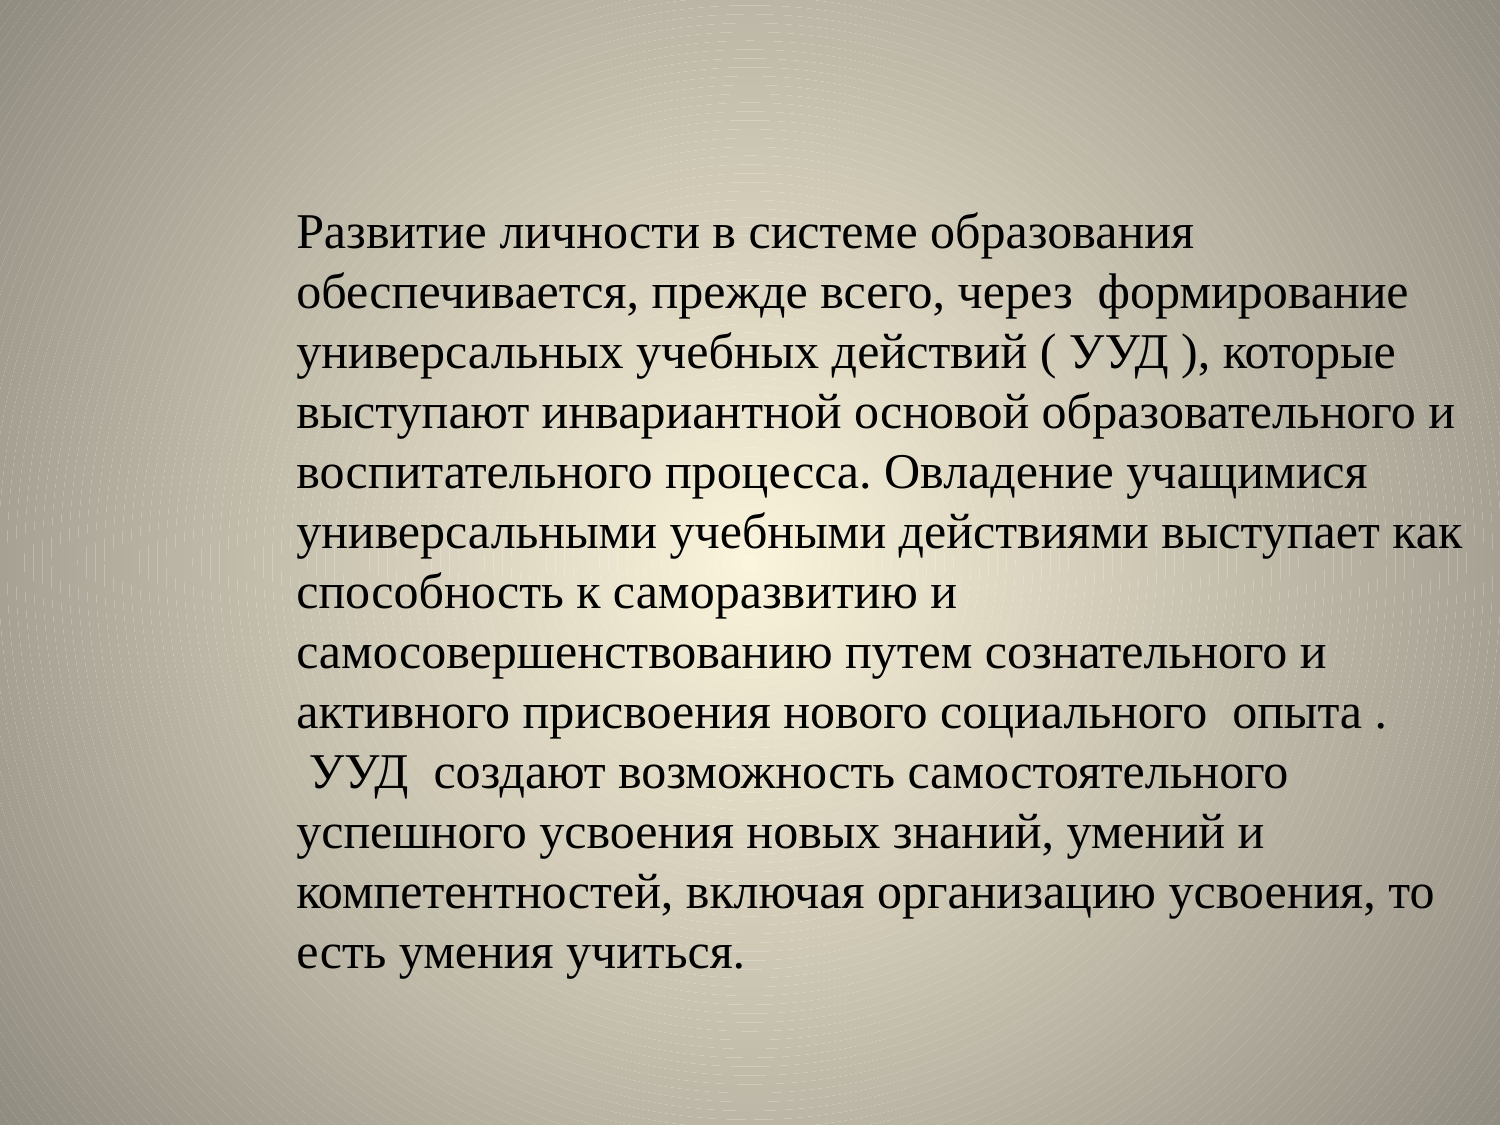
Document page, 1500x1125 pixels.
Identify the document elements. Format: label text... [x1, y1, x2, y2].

text_box Развитие личности в системе образования обеспечивается, прежде всего, через формирование универсальных учебных действий ( УУД ), которые выступают инвариантной основой образовательного и воспитательного процесса. Овладение учащимися универсальными учебными действиями выступает как способность к саморазвитию и самосовершенствованию путем сознательного и активного присвоения нового социального опыта . УУД создают возможность самостоятельного успешного усвоения новых знаний, умений и компетентностей, включая организацию усвоения, то есть умения учиться. [281, 191, 1500, 987]
